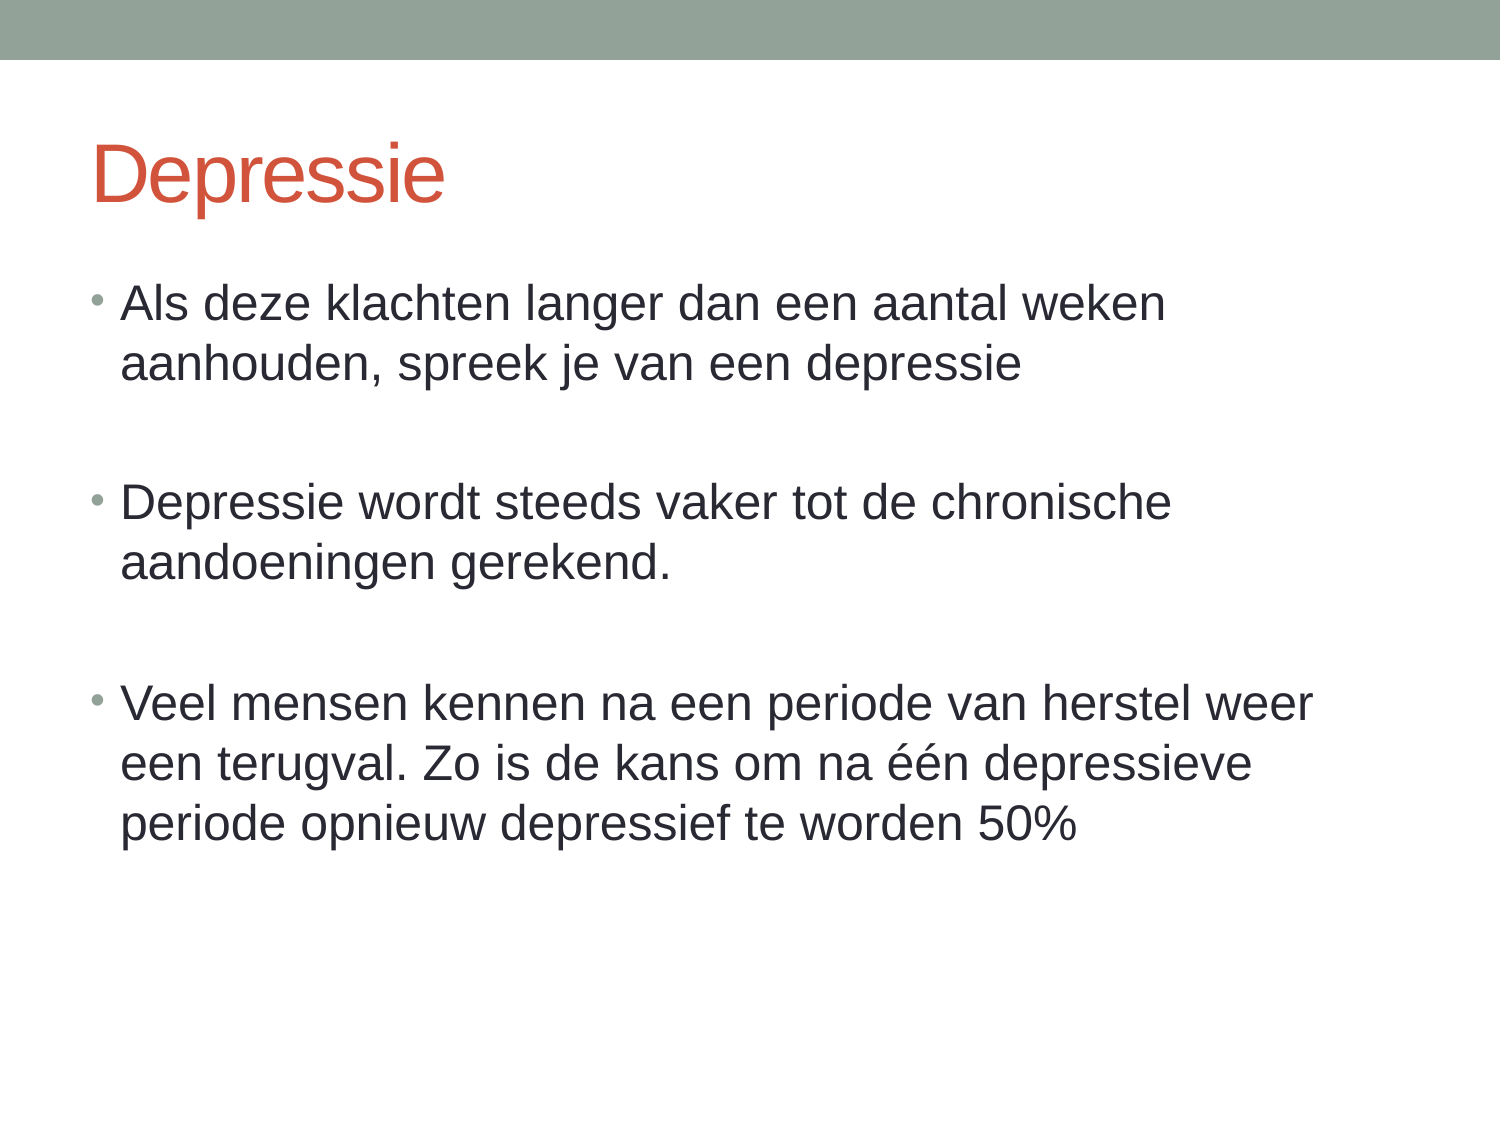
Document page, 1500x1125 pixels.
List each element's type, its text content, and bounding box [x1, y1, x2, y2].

list Als deze klachten langer dan een aantal weken aanhouden, spreek je van een depressie Depressie wordt steeds vaker tot de chronische aandoeningen gerekend. Veel mensen kennen na een periode van herstel weer een terugval. Zo is de kans om na één depressieve periode opnieuw depressief te worden 50% [75, 262, 1425, 1063]
title Depressie [75, 87, 1425, 250]
